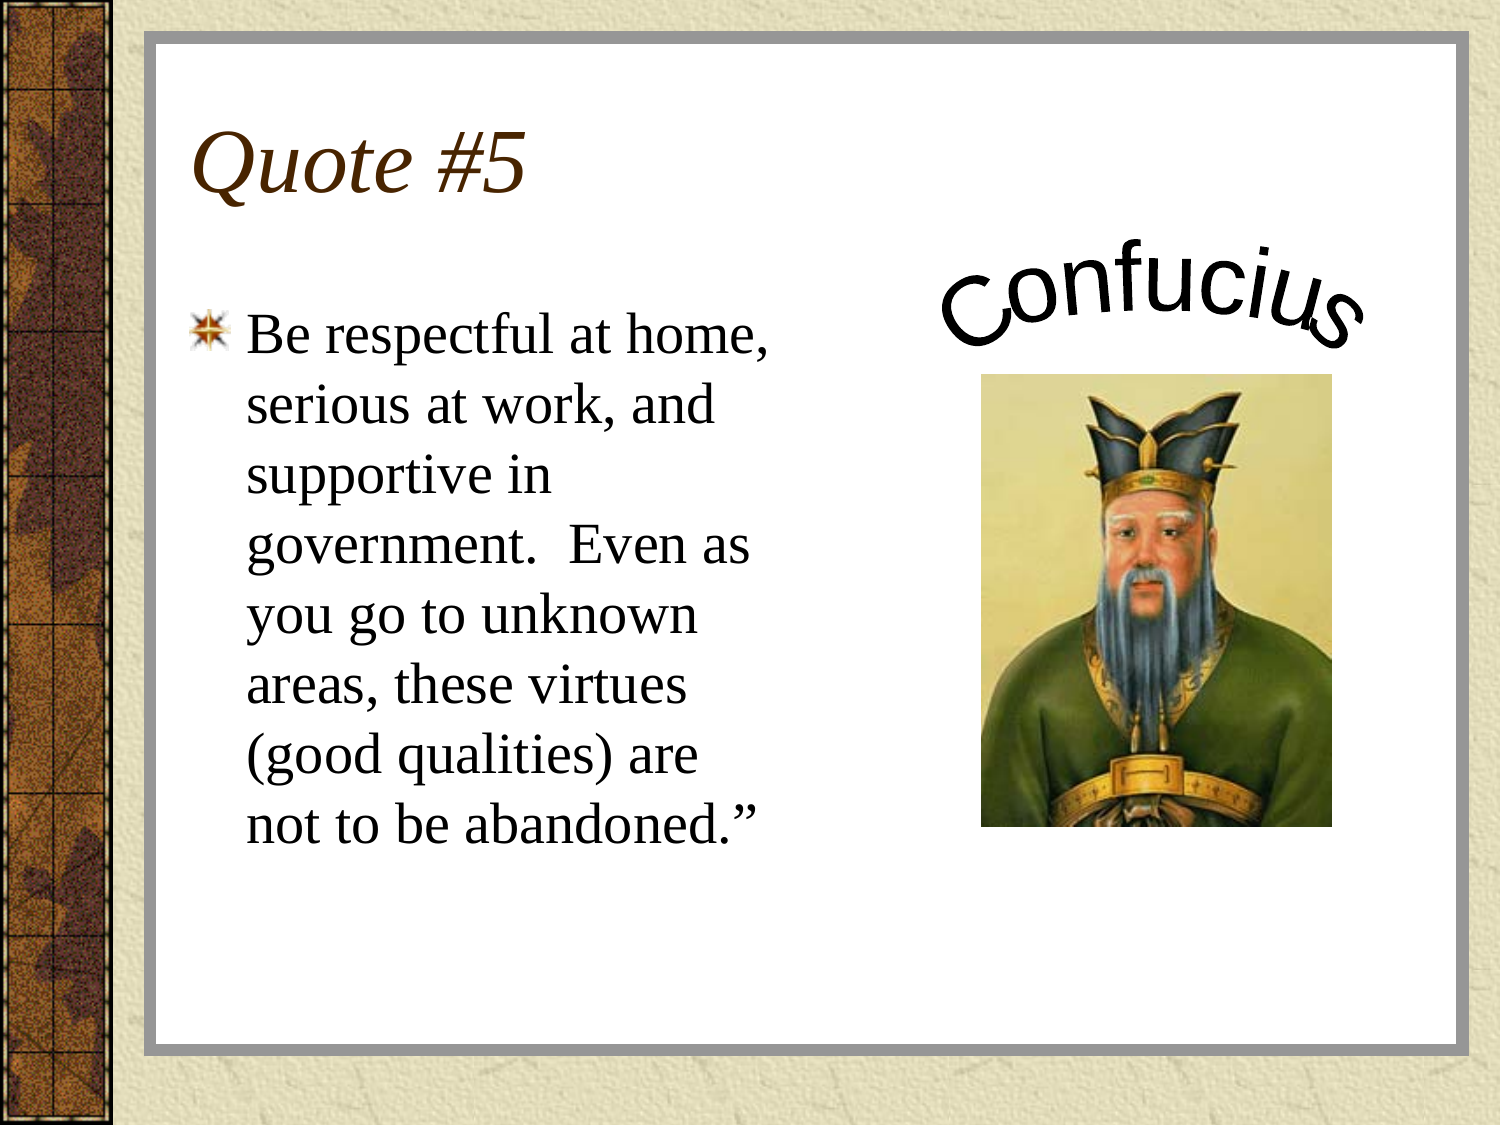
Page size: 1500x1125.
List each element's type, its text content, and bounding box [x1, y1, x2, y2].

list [980, 374, 1332, 827]
list Be respectful at home, serious at work, and supportive in government. Even as you go to unknown areas, these virtues (good qualities) are not to be abandoned.” [174, 287, 800, 963]
picture [0, 0, 1500, 1125]
title Quote #5 [174, 62, 1450, 250]
